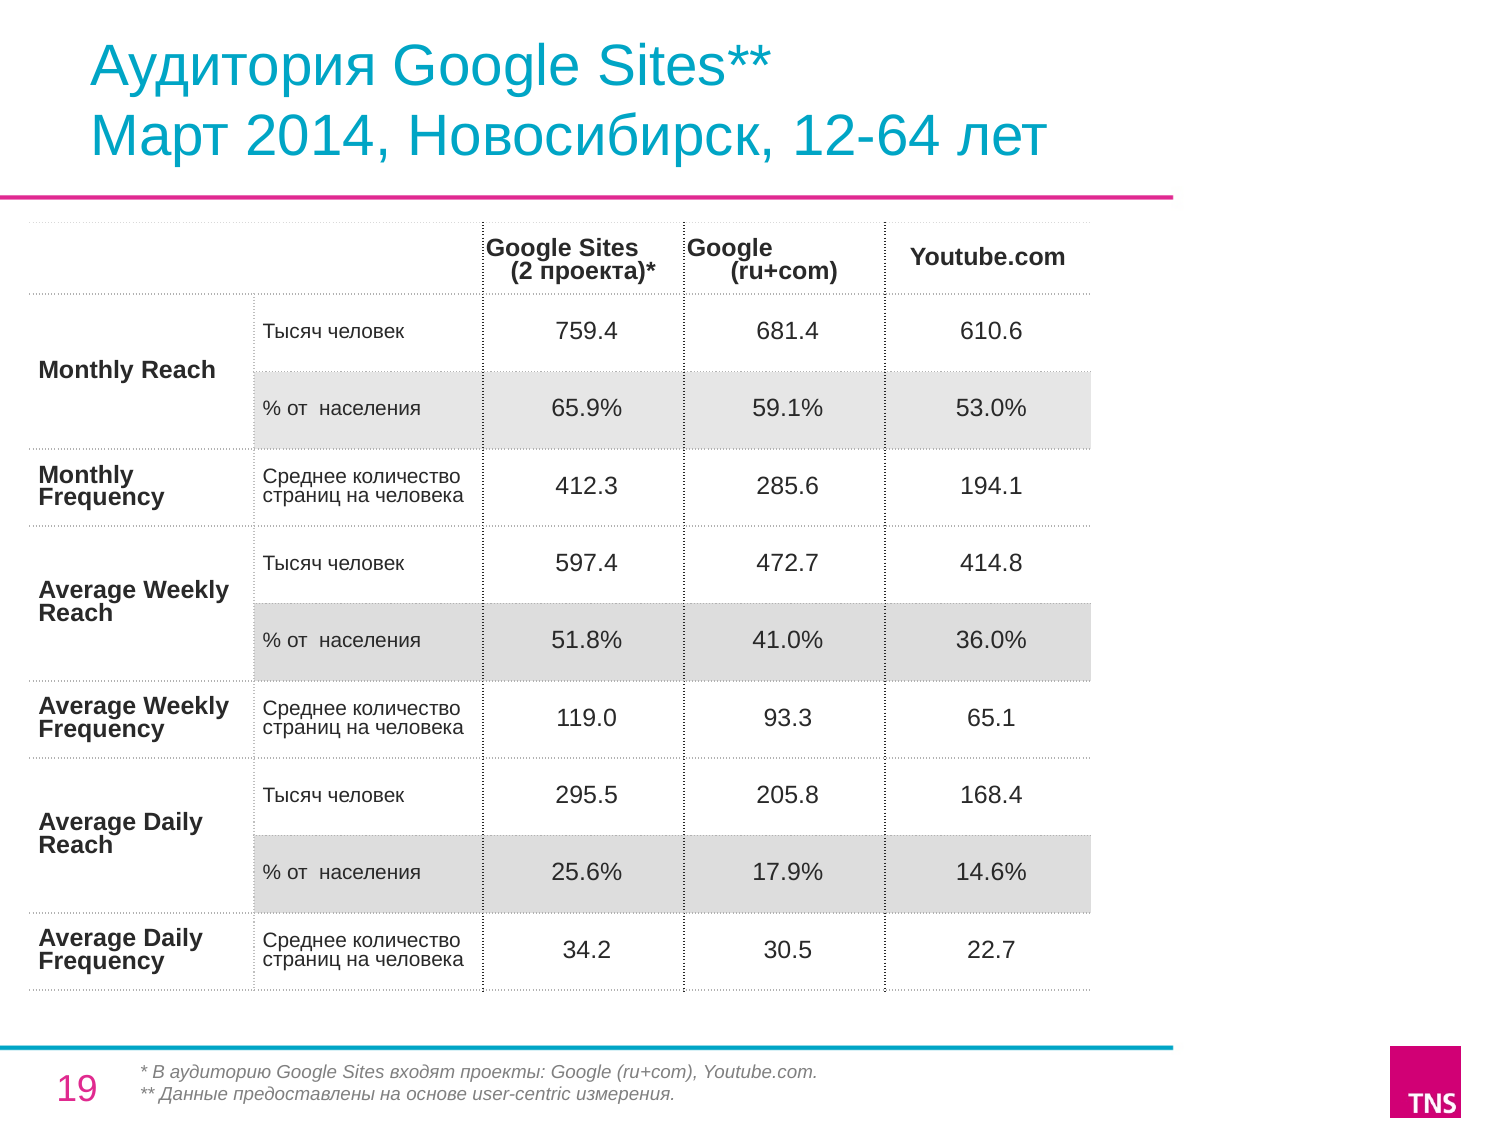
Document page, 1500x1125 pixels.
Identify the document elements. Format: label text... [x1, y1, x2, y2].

table_cell Среднее количество страниц на человека [254, 913, 483, 990]
table_cell 34.2 [483, 913, 684, 990]
table_header Youtube.com [885, 223, 1091, 294]
table_cell 93.3 [684, 681, 885, 758]
table_cell Тысяч человек [254, 758, 483, 835]
table_cell 168.4 [885, 758, 1091, 835]
table_cell 295.5 [483, 758, 684, 835]
slide_number 19 [40, 1055, 392, 1125]
table_cell 53.0% [885, 372, 1091, 449]
table_cell 41.0% [684, 603, 885, 681]
table_cell Average Weekly Frequency [29, 681, 254, 758]
table_cell 205.8 [684, 758, 885, 835]
picture [0, 0, 1500, 1125]
table_cell 65.9% [483, 372, 684, 449]
table_cell 759.4 [483, 294, 684, 372]
table_cell 412.3 [483, 449, 684, 526]
table_cell 285.6 [684, 449, 885, 526]
table_header Google (ru+com) [684, 223, 885, 294]
table_cell 36.0% [885, 603, 1091, 681]
table_cell % от населения [254, 372, 483, 449]
table_cell Monthly Frequency [29, 449, 254, 526]
table_cell 17.9% [684, 835, 885, 913]
table_cell 51.8% [483, 603, 684, 681]
table_cell Среднее количество страниц на человека [254, 449, 483, 526]
table_cell Среднее количество страниц на человека [254, 681, 483, 758]
table_cell 65.1 [885, 681, 1091, 758]
table_cell Тысяч человек [254, 526, 483, 603]
table_cell % от населения [254, 835, 483, 913]
table_cell 597.4 [483, 526, 684, 603]
table_cell 194.1 [885, 449, 1091, 526]
table_header Google Sites (2 проекта)* [483, 223, 684, 294]
table_header [29, 223, 483, 294]
table_cell 25.6% [483, 835, 684, 913]
text_box * В аудиторию Google Sites входят проекты: Google (ru+com), Youtube.com. ** Данные предоставлены на основе user-centric измерения. [124, 1052, 1463, 1112]
table_cell 22.7 [885, 913, 1091, 990]
table_cell 119.0 [483, 681, 684, 758]
table_cell 472.7 [684, 526, 885, 603]
table_cell 14.6% [885, 835, 1091, 913]
table_cell Тысяч человек [254, 294, 483, 372]
table_cell 681.4 [684, 294, 885, 372]
table_cell Monthly Reach [29, 294, 254, 449]
title Аудитория Google Sites** Март 2014, Новосибирск, 12-64 лет [74, 8, 1476, 187]
table_cell Average Daily Reach [29, 758, 254, 913]
table_cell 59.1% [684, 372, 885, 449]
table_cell Average Weekly Reach [29, 526, 254, 681]
table_cell % от населения [254, 603, 483, 681]
table_cell 30.5 [684, 913, 885, 990]
table_cell 414.8 [885, 526, 1091, 603]
table_cell Average Daily Frequency [29, 913, 254, 990]
table_cell 610.6 [885, 294, 1091, 372]
